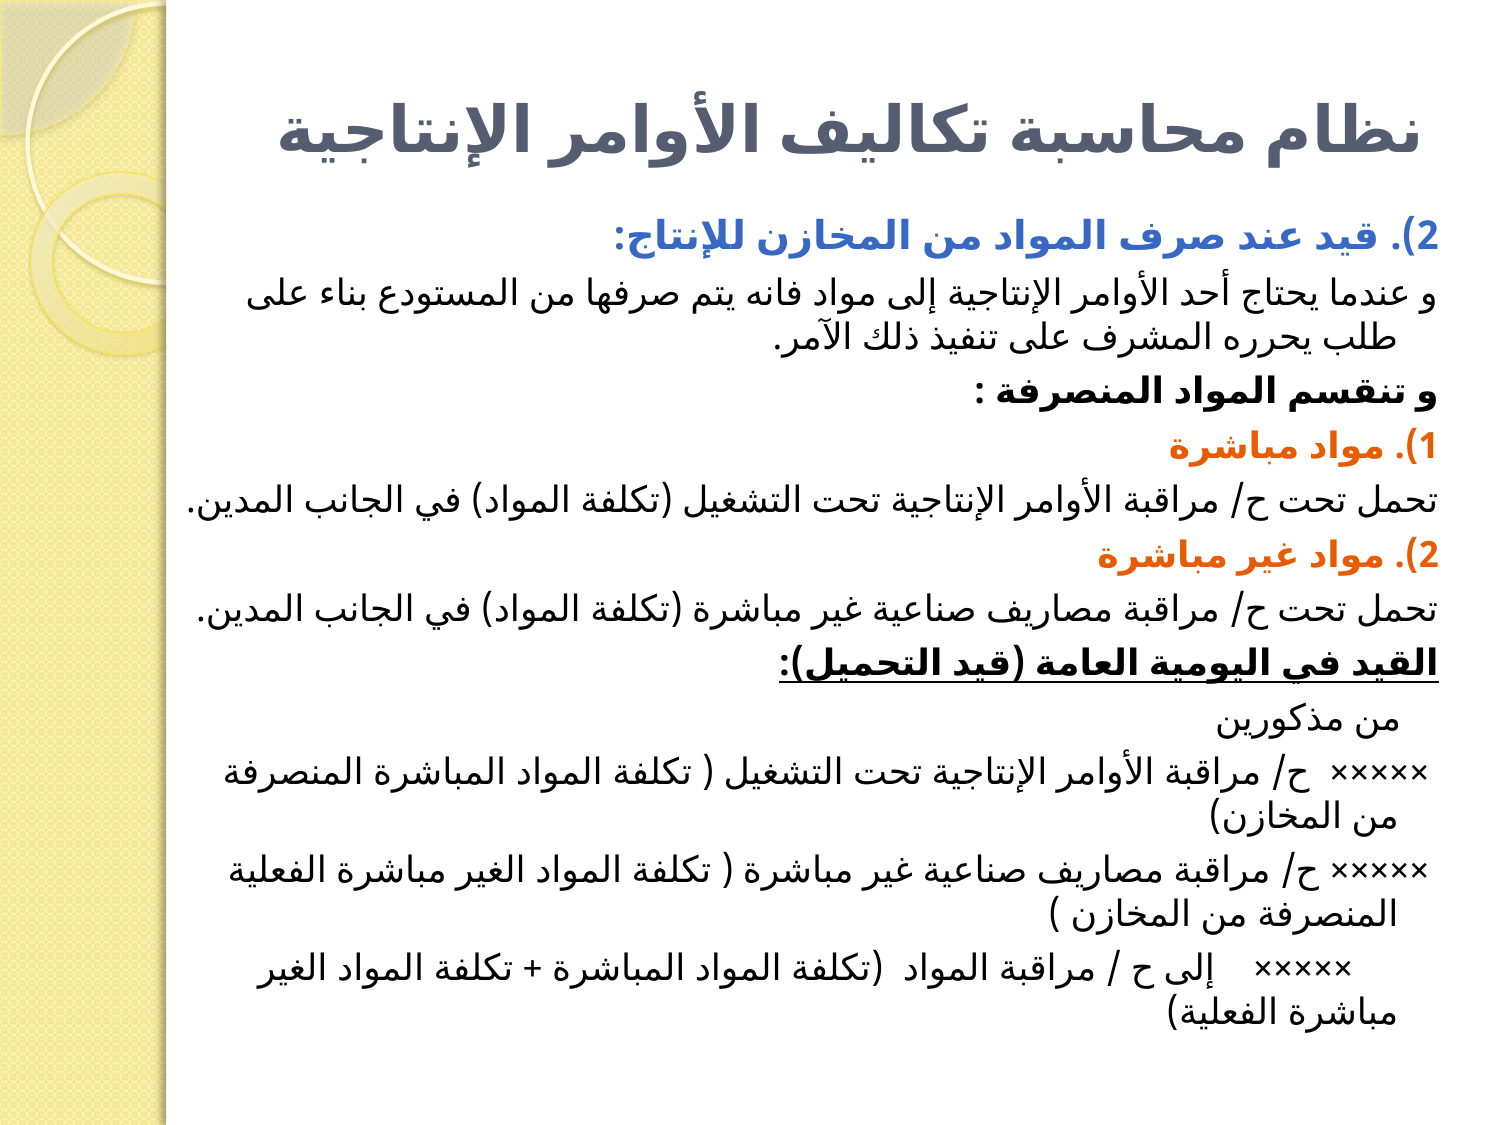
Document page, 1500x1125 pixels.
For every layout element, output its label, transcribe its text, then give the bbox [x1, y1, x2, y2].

title نظام محاسبة تكاليف الأوامر الإنتاجية [235, 45, 1466, 208]
list 2). قيد عند صرف المواد من المخازن للإنتاج: و عندما يحتاج أحد الأوامر الإنتاجية إلى مواد فانه يتم صرفها من المستودع بناء على طلب يحرره المشرف على تنفيذ ذلك الآمر. و تنقسم المواد المنصرفة : 1). مواد مباشرة تحمل تحت ح/ مراقبة الأوامر الإنتاجية تحت التشغيل (تكلفة المواد) في الجانب المدين. 2). مواد غير مباشرة تحمل تحت ح/ مراقبة مصاريف صناعية غير مباشرة (تكلفة المواد) في الجانب المدين. القيد في اليومية العامة (قيد التحميل): من مذكورين ××××× ح/ مراقبة الأوامر الإنتاجية تحت التشغيل ( تكلفة المواد المباشرة المنصرفة من المخازن) ××××× ح/ مراقبة مصاريف صناعية غير مباشرة ( تكلفة المواد الغير مباشرة الفعلية المنصرفة من المخازن ) ××××× إلى ح / مراقبة المواد (تكلفة المواد المباشرة + تكلفة المواد الغير مباشرة الفعلية) [171, 208, 1466, 1094]
